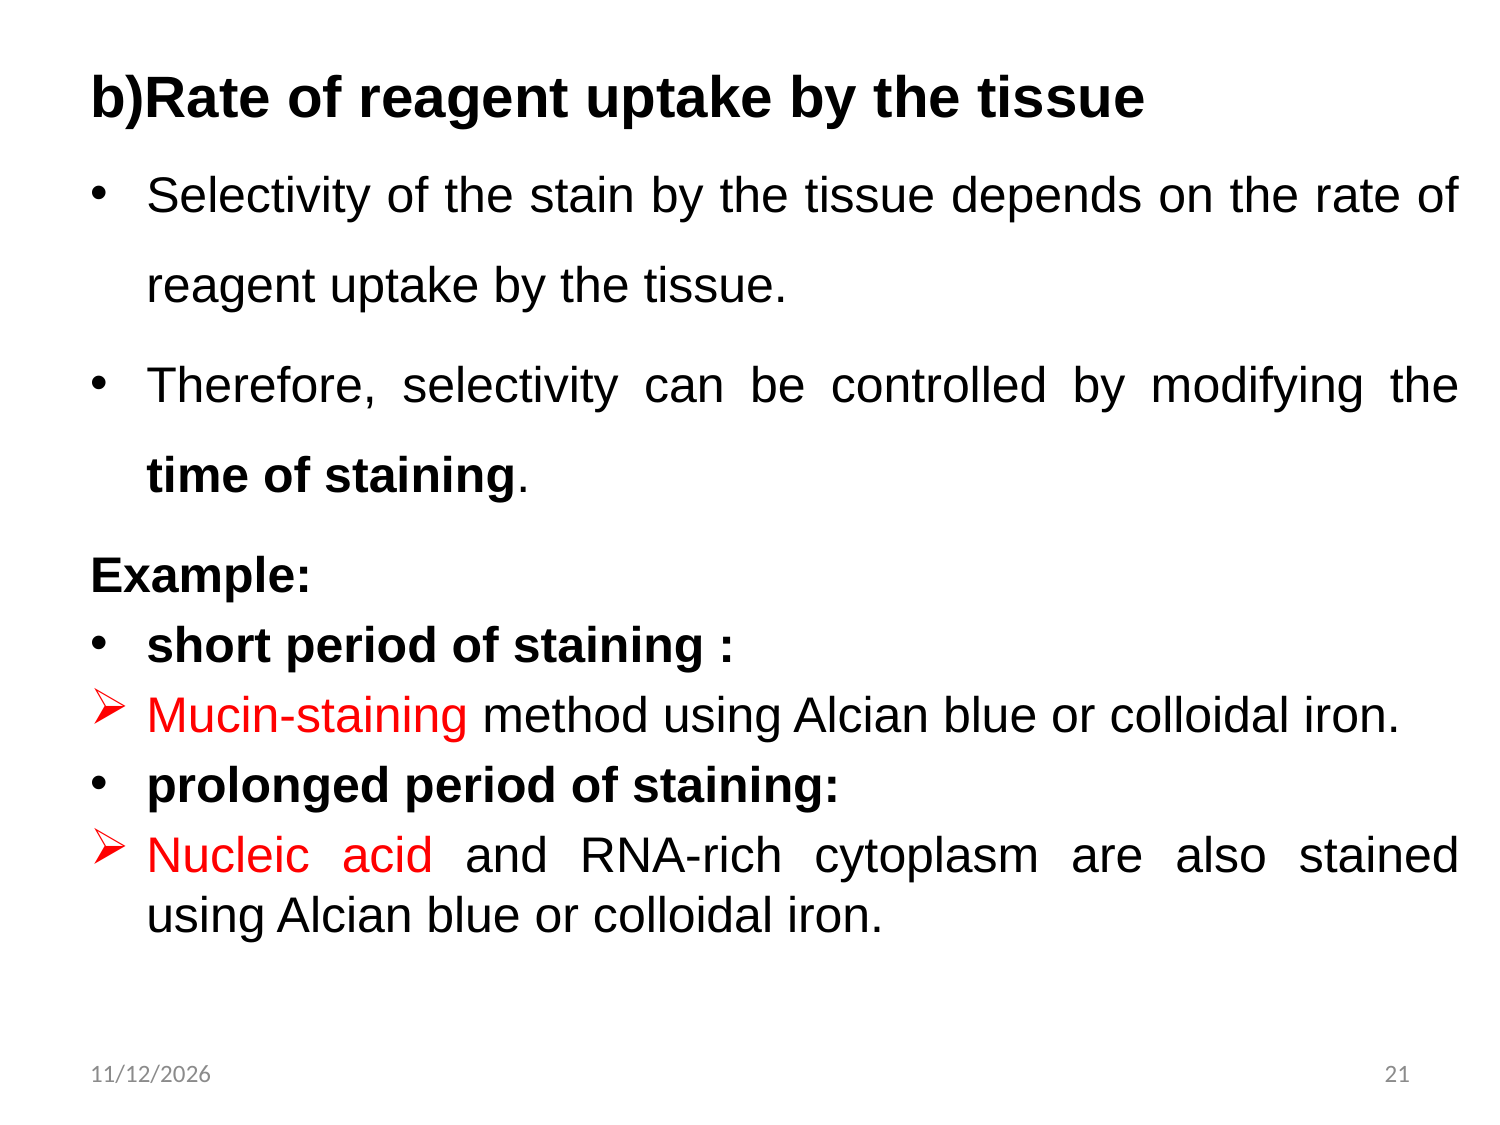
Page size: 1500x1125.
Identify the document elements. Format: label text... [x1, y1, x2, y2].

slide_number 21 [1074, 1042, 1425, 1103]
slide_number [75, 1042, 425, 1103]
title b)Rate of reagent uptake by the tissue [75, 0, 1425, 125]
list Selectivity of the stain by the tissue depends on the rate of reagent uptake by the tissue. Therefore, selectivity can be controlled by modifying the time of staining. Example: short period of staining : Mucin-staining method using Alcian blue or colloidal iron. prolonged period of staining: Nucleic acid and RNA-rich cytoplasm are also stained using Alcian blue or colloidal iron. [75, 125, 1475, 1103]
